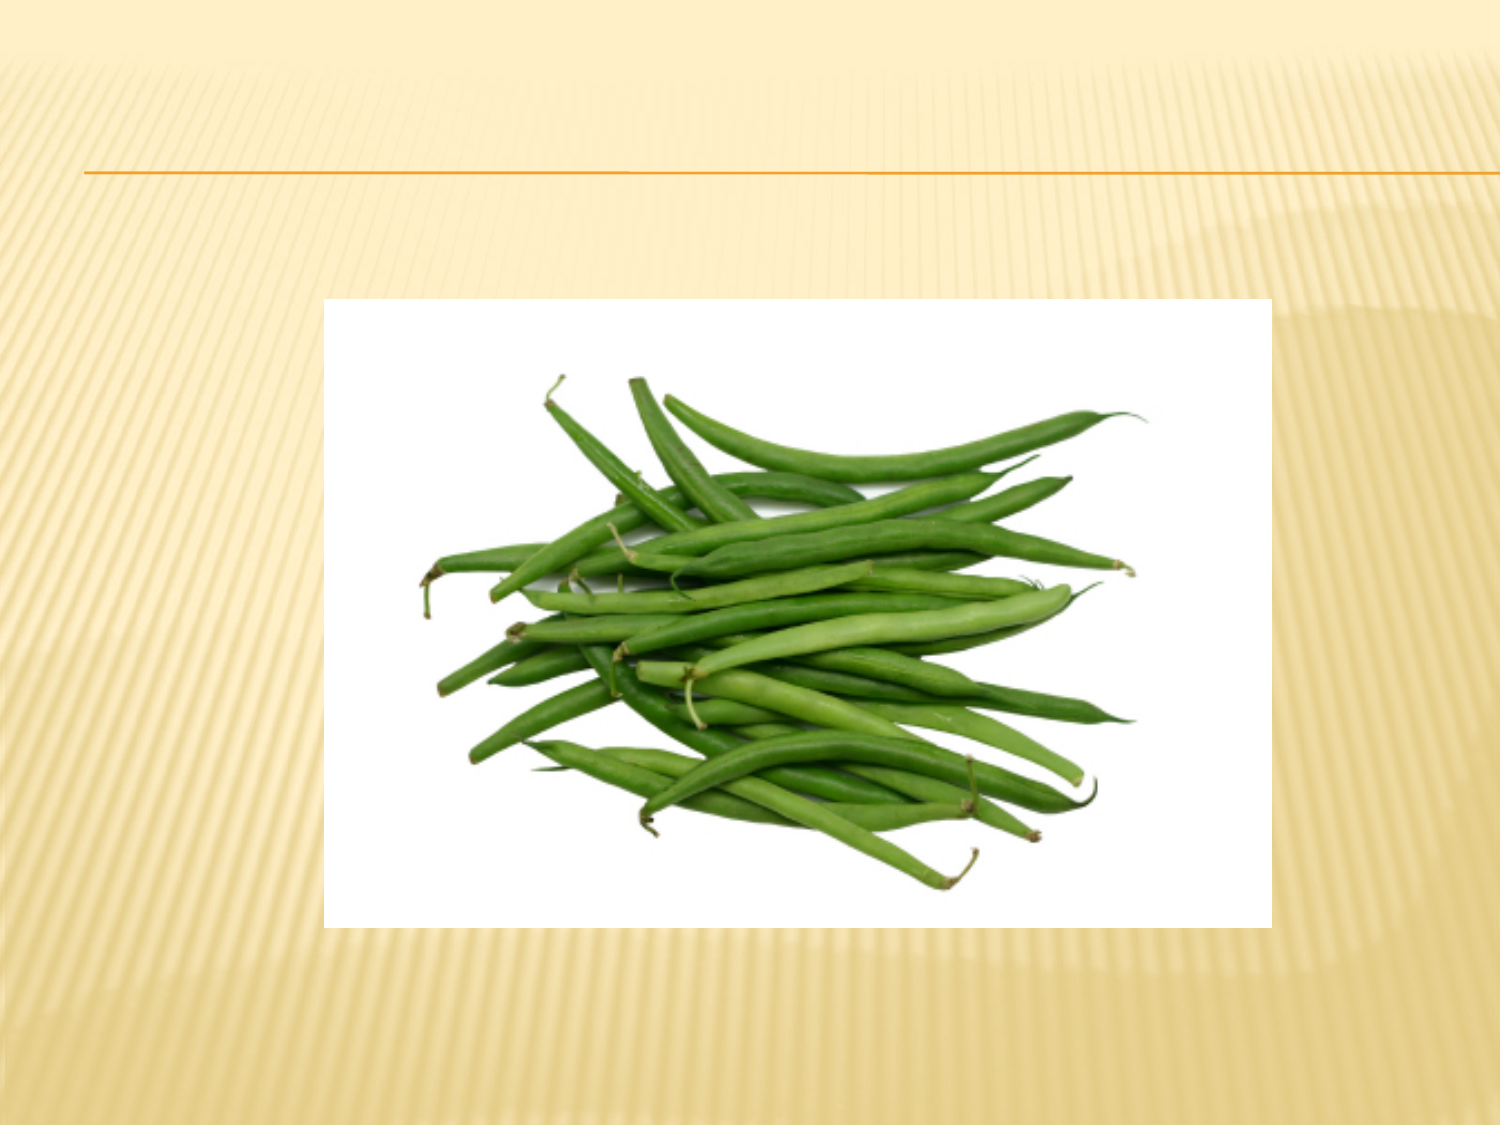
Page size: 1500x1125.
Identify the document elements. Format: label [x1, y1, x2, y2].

picture [324, 299, 1272, 929]
